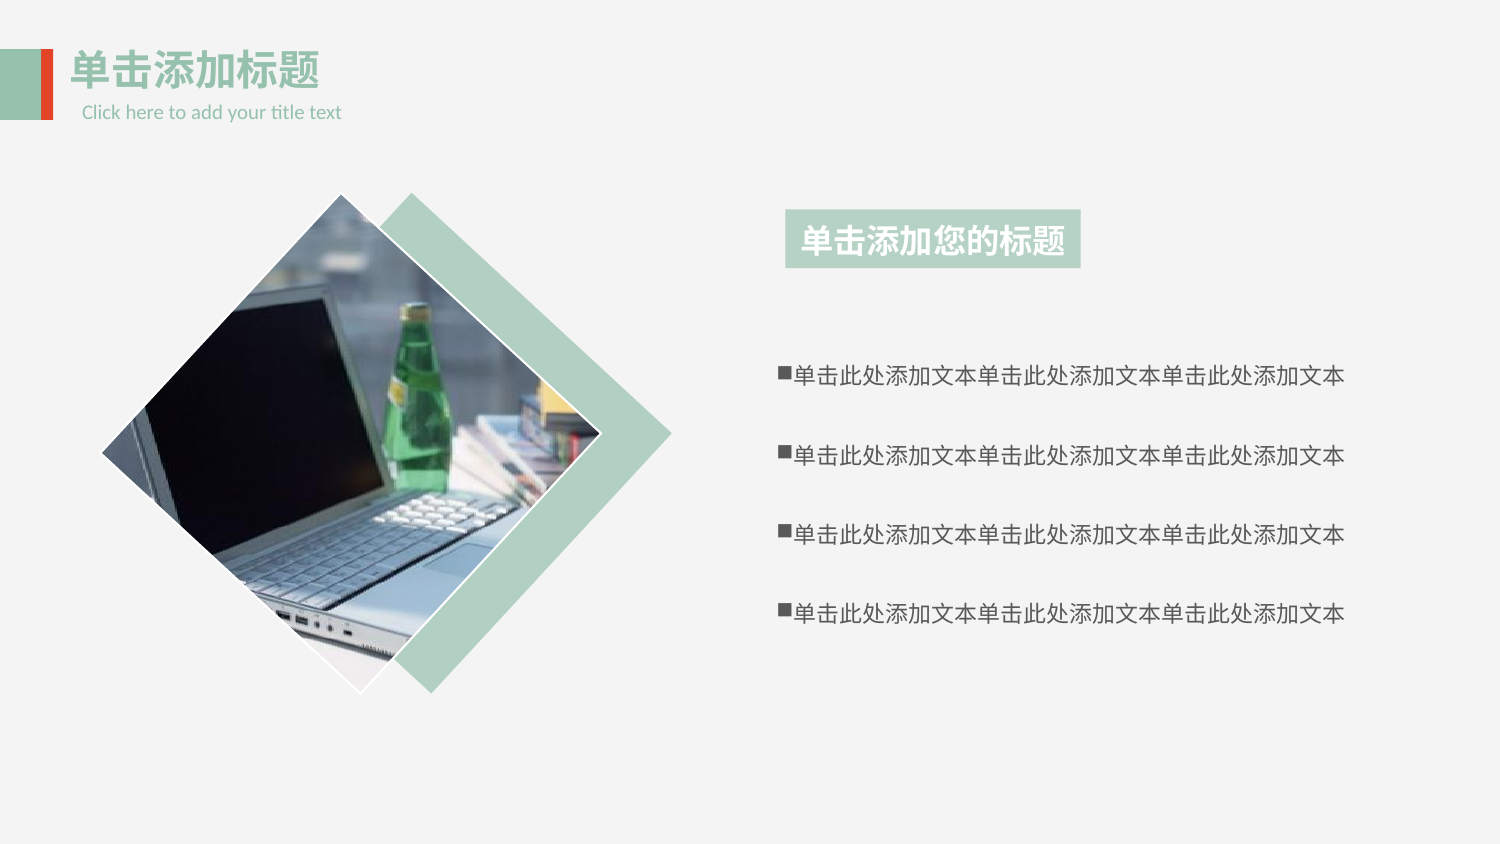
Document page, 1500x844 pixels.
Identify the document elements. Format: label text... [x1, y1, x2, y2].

text_box 单击添加标题 [55, 36, 336, 102]
text_box [379, 191, 674, 695]
text_box [98, 191, 603, 696]
text_box Click here to add your title text [67, 91, 358, 131]
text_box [785, 209, 1100, 269]
text_box 单击此处添加文本单击此处添加文本单击此处添加文本 单击此处添加文本单击此处添加文本单击此处添加文本 单击此处添加文本单击此处添加文本单击此处添加文本 单击此处添加文本单击此处添加文本单击此处添加文本 [761, 342, 1400, 714]
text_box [0, 49, 54, 120]
